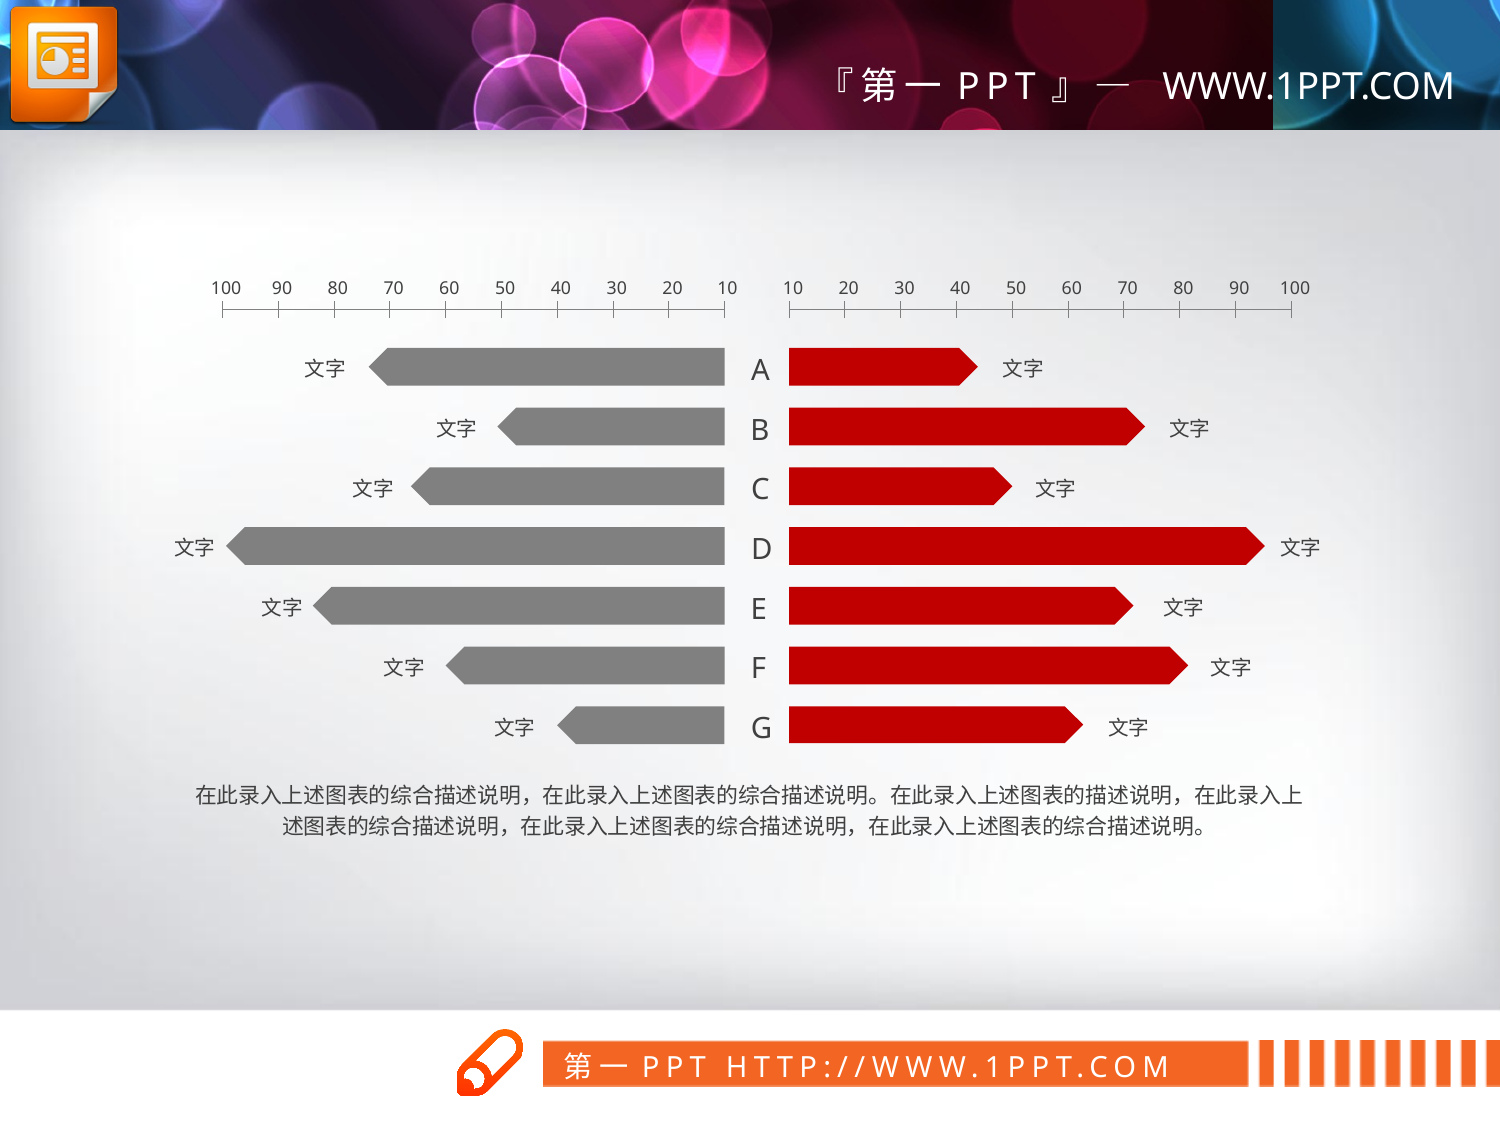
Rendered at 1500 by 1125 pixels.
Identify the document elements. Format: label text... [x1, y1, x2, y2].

text_box 文字 [1265, 527, 1337, 567]
text_box 文字 [1148, 587, 1220, 628]
text_box 文字 [479, 707, 551, 747]
text_box 20 [647, 269, 698, 299]
text_box 文字 [987, 348, 1059, 389]
text_box 80 [312, 269, 364, 299]
text_box 文字 [1093, 707, 1165, 747]
text_box A [736, 343, 785, 394]
text_box 文字 [1195, 647, 1267, 687]
text_box F [736, 642, 782, 693]
text_box E [735, 582, 783, 633]
text_box 20 [823, 269, 875, 299]
text_box 50 [480, 269, 531, 299]
text_box [231, 527, 725, 565]
text_box 10 [702, 269, 753, 306]
text_box [789, 706, 1084, 744]
text_box 80 [1158, 269, 1209, 299]
text_box 70 [368, 269, 419, 299]
text_box 60 [1046, 269, 1098, 299]
text_box 70 [1102, 269, 1153, 299]
text_box G [736, 701, 788, 752]
text_box B [735, 403, 785, 454]
text_box [789, 407, 1146, 446]
text_box 60 [424, 269, 475, 299]
text_box [445, 646, 725, 685]
picture [543, 1040, 1500, 1087]
text_box 90 [1214, 269, 1264, 299]
text_box [789, 347, 978, 386]
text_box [788, 301, 1292, 319]
text_box [789, 646, 1189, 685]
text_box 90 [257, 269, 308, 299]
text_box C [736, 462, 785, 513]
text_box [789, 586, 1134, 625]
text_box 文字 [421, 408, 492, 449]
text_box 50 [991, 269, 1042, 299]
text_box [318, 586, 725, 625]
picture [0, 0, 1500, 1012]
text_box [222, 301, 725, 319]
text_box 40 [536, 269, 587, 299]
text_box 文字 [247, 587, 318, 628]
text_box 在此录入上述图表的综合描述说明，在此录入上述图表的综合描述说明。在此录入上述图表的描述说明，在此录入上述图表的综合描述说明，在此录入上述图表的综合描述说明，在此录入上述图表的综合描述说明。 [183, 770, 1316, 845]
text_box 40 [935, 269, 986, 299]
text_box [410, 467, 725, 506]
text_box 100 [1264, 269, 1326, 306]
text_box [368, 347, 725, 386]
text_box 30 [879, 269, 930, 299]
text_box [497, 407, 725, 446]
text_box 文字 [289, 348, 361, 389]
text_box 文字 [338, 468, 409, 508]
text_box 文字 [159, 527, 231, 567]
text_box 文字 [1020, 468, 1092, 508]
text_box 100 [196, 269, 257, 306]
text_box [557, 706, 725, 745]
text_box [789, 527, 1265, 565]
text_box D [736, 522, 788, 573]
text_box 10 [768, 269, 819, 306]
text_box 文字 [1154, 408, 1226, 449]
text_box [789, 467, 1013, 506]
text_box 文字 [369, 647, 440, 687]
text_box 30 [591, 269, 643, 299]
